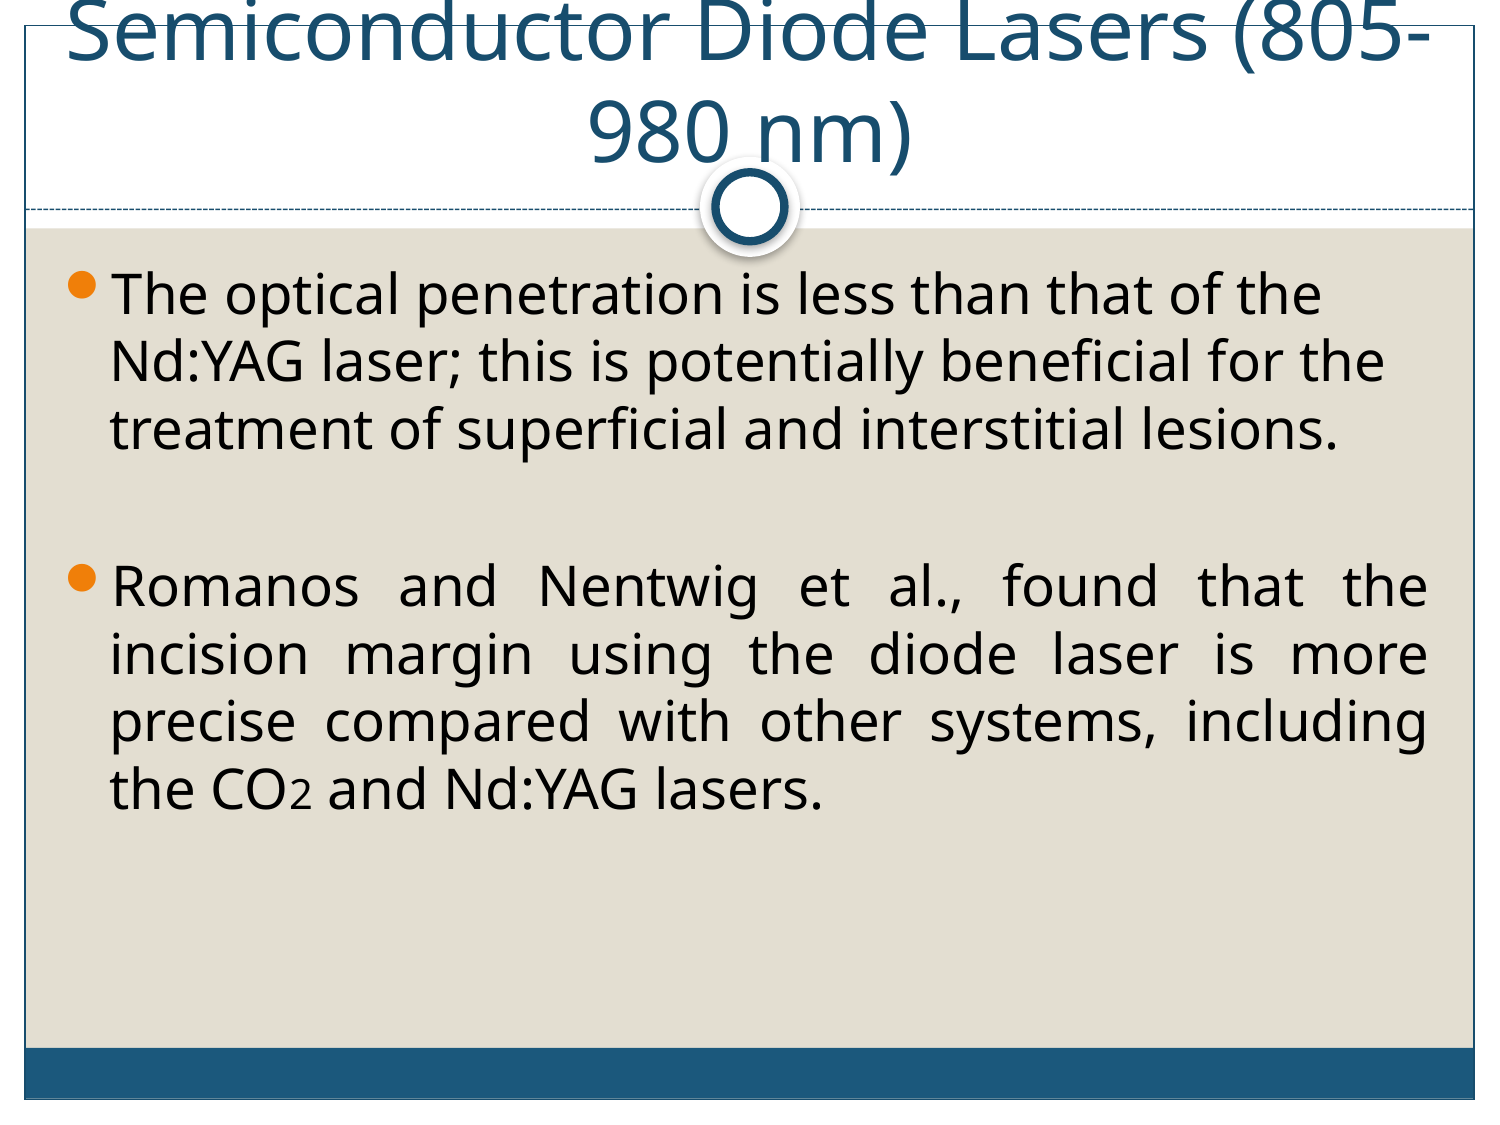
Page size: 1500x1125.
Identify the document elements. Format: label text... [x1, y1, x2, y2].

list The optical penetration is less than that of the Nd:YAG laser; this is potentially beneficial for the treatment of superficial and interstitial lesions. Romanos and Nentwig et al., found that the incision margin using the diode laser is more precise compared with other systems, including the CO2 and Nd:YAG lasers. [49, 250, 1445, 1001]
title Semiconductor Diode Lasers (805-980 nm) [50, 62, 1450, 187]
